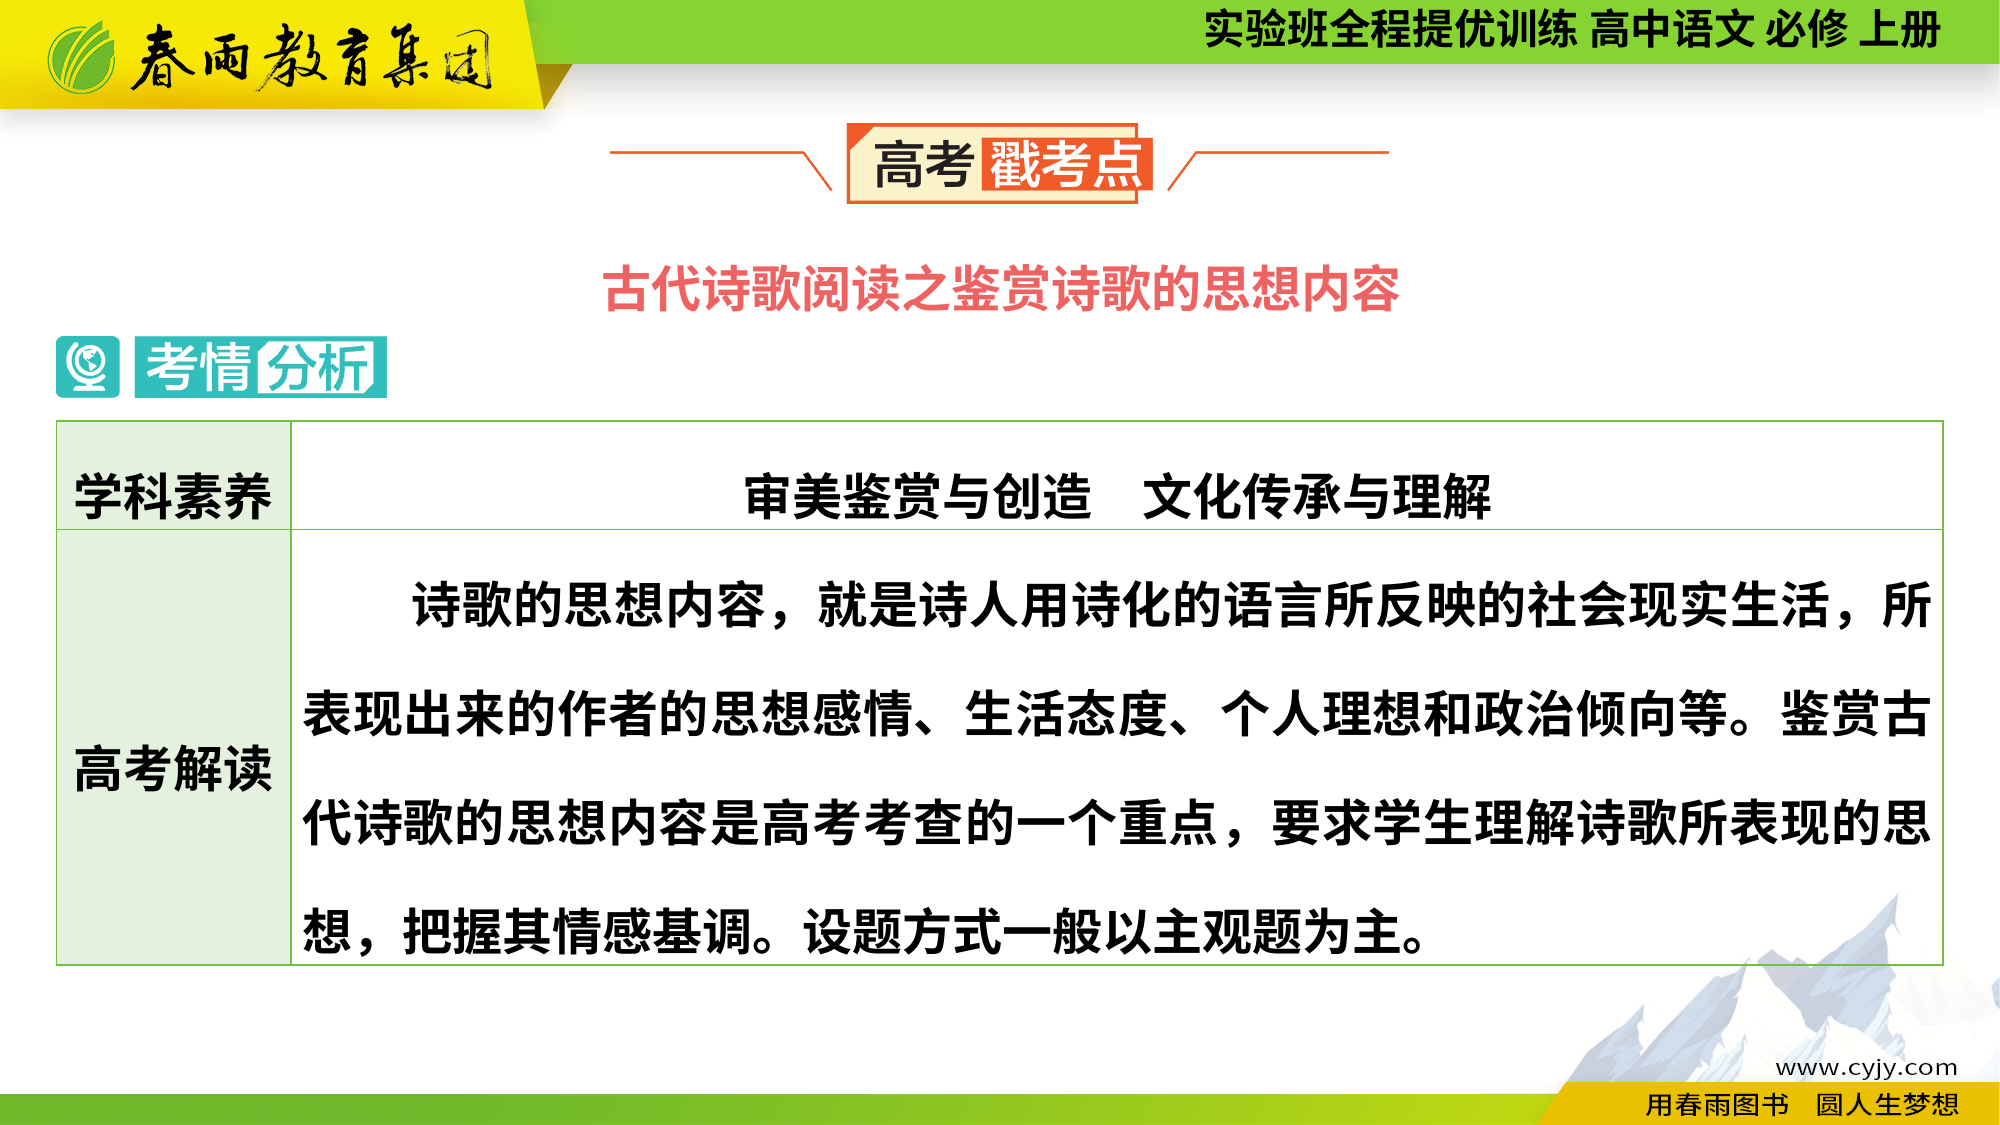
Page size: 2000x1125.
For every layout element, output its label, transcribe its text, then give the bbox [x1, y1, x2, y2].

table_header 学科素养 [57, 422, 290, 529]
table_cell 诗歌的思想内容，就是诗人用诗化的语言所反映的社会现实生活，所表现出来的作者的思想感情、生活态度、个人理想和政治倾向等。鉴赏古代诗歌的思想内容是高考考查的一个重点，要求学生理解诗歌所表现的思想，把握其情感基调。设题方式一般以主观题为主。 [292, 530, 1942, 964]
list 古代诗歌阅读之鉴赏诗歌的思想内容 [59, 219, 1944, 315]
table_cell 高考解读 [57, 530, 290, 964]
picture [0, 0, 2000, 1125]
table_header 审美鉴赏与创造 文化传承与理解 [292, 422, 1942, 529]
